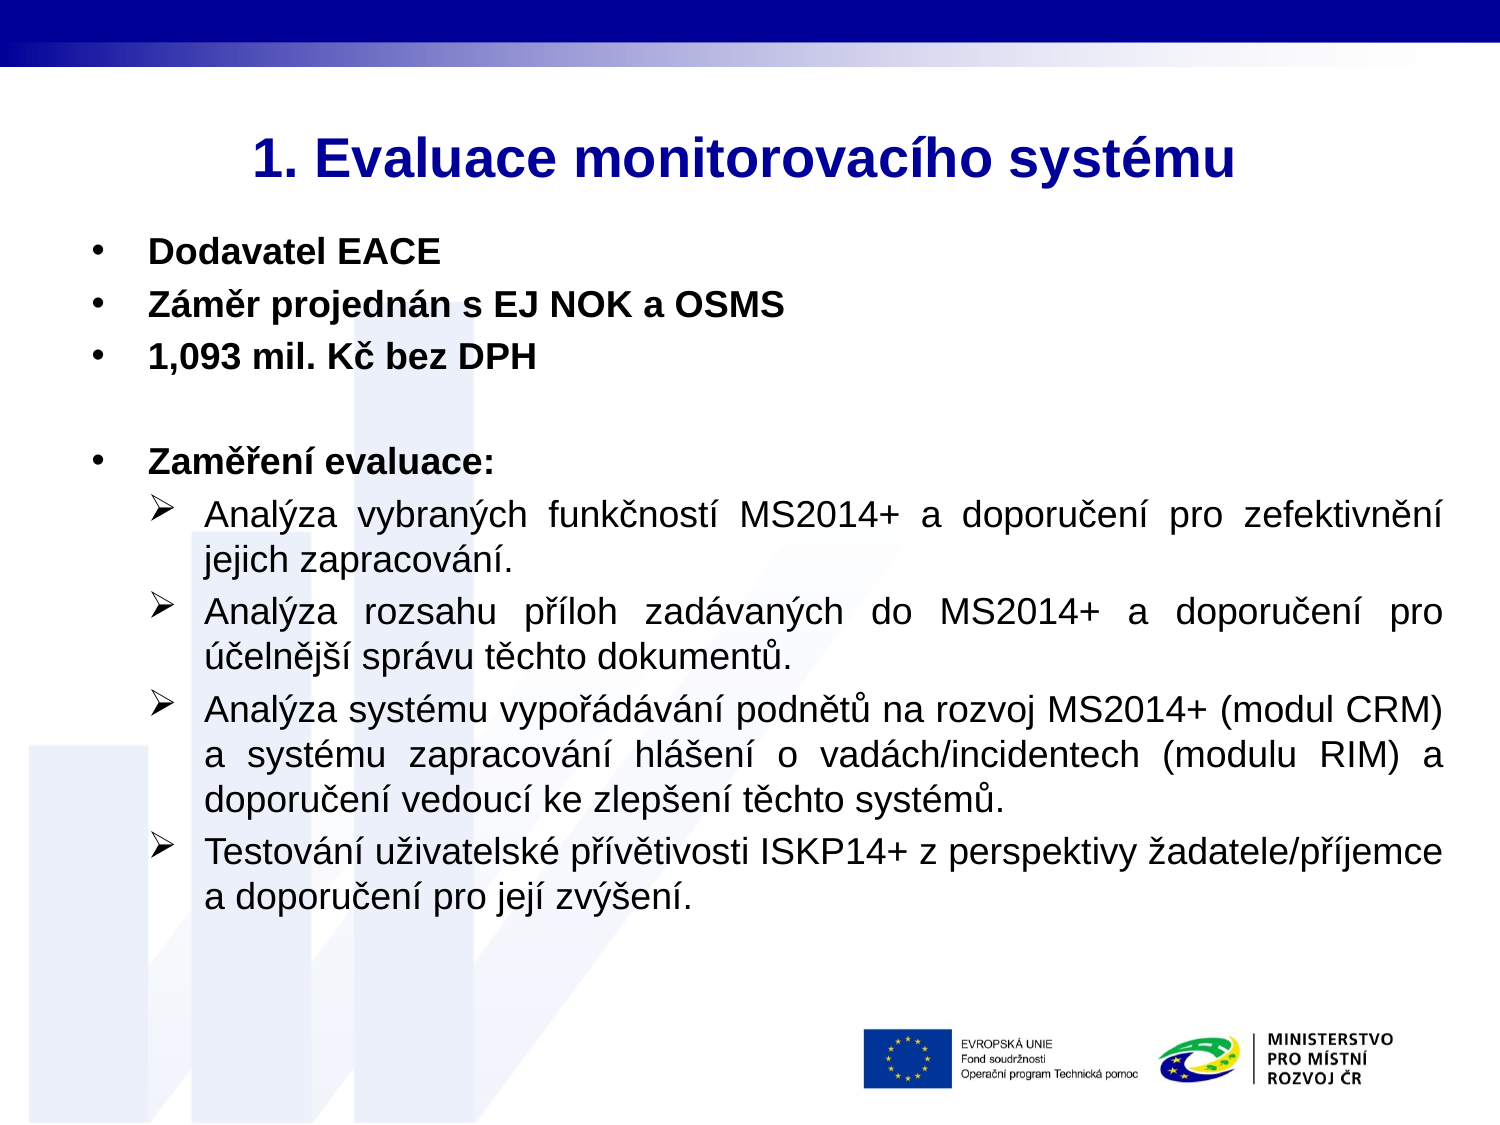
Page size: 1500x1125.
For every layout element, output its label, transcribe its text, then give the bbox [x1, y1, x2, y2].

list Dodavatel EACE Záměr projednán s EJ NOK a OSMS 1,093 mil. Kč bez DPH Zaměření evaluace: Analýza vybraných funkčností MS2014+ a doporučení pro zefektivnění jejich zapracování. Analýza rozsahu příloh zadávaných do MS2014+ a doporučení pro účelnější správu těchto dokumentů. Analýza systému vypořádávání podnětů na rozvoj MS2014+ (modul CRM) a systému zapracování hlášení o vadách/incidentech (modulu RIM) a doporučení vedoucí ke zlepšení těchto systémů. Testování uživatelské přívětivosti ISKP14+ z perspektivy žadatele/příjemce a doporučení pro její zvýšení. [76, 219, 1459, 1024]
title 1. Evaluace monitorovacího systému [64, 113, 1425, 197]
picture [29, 302, 1412, 1125]
